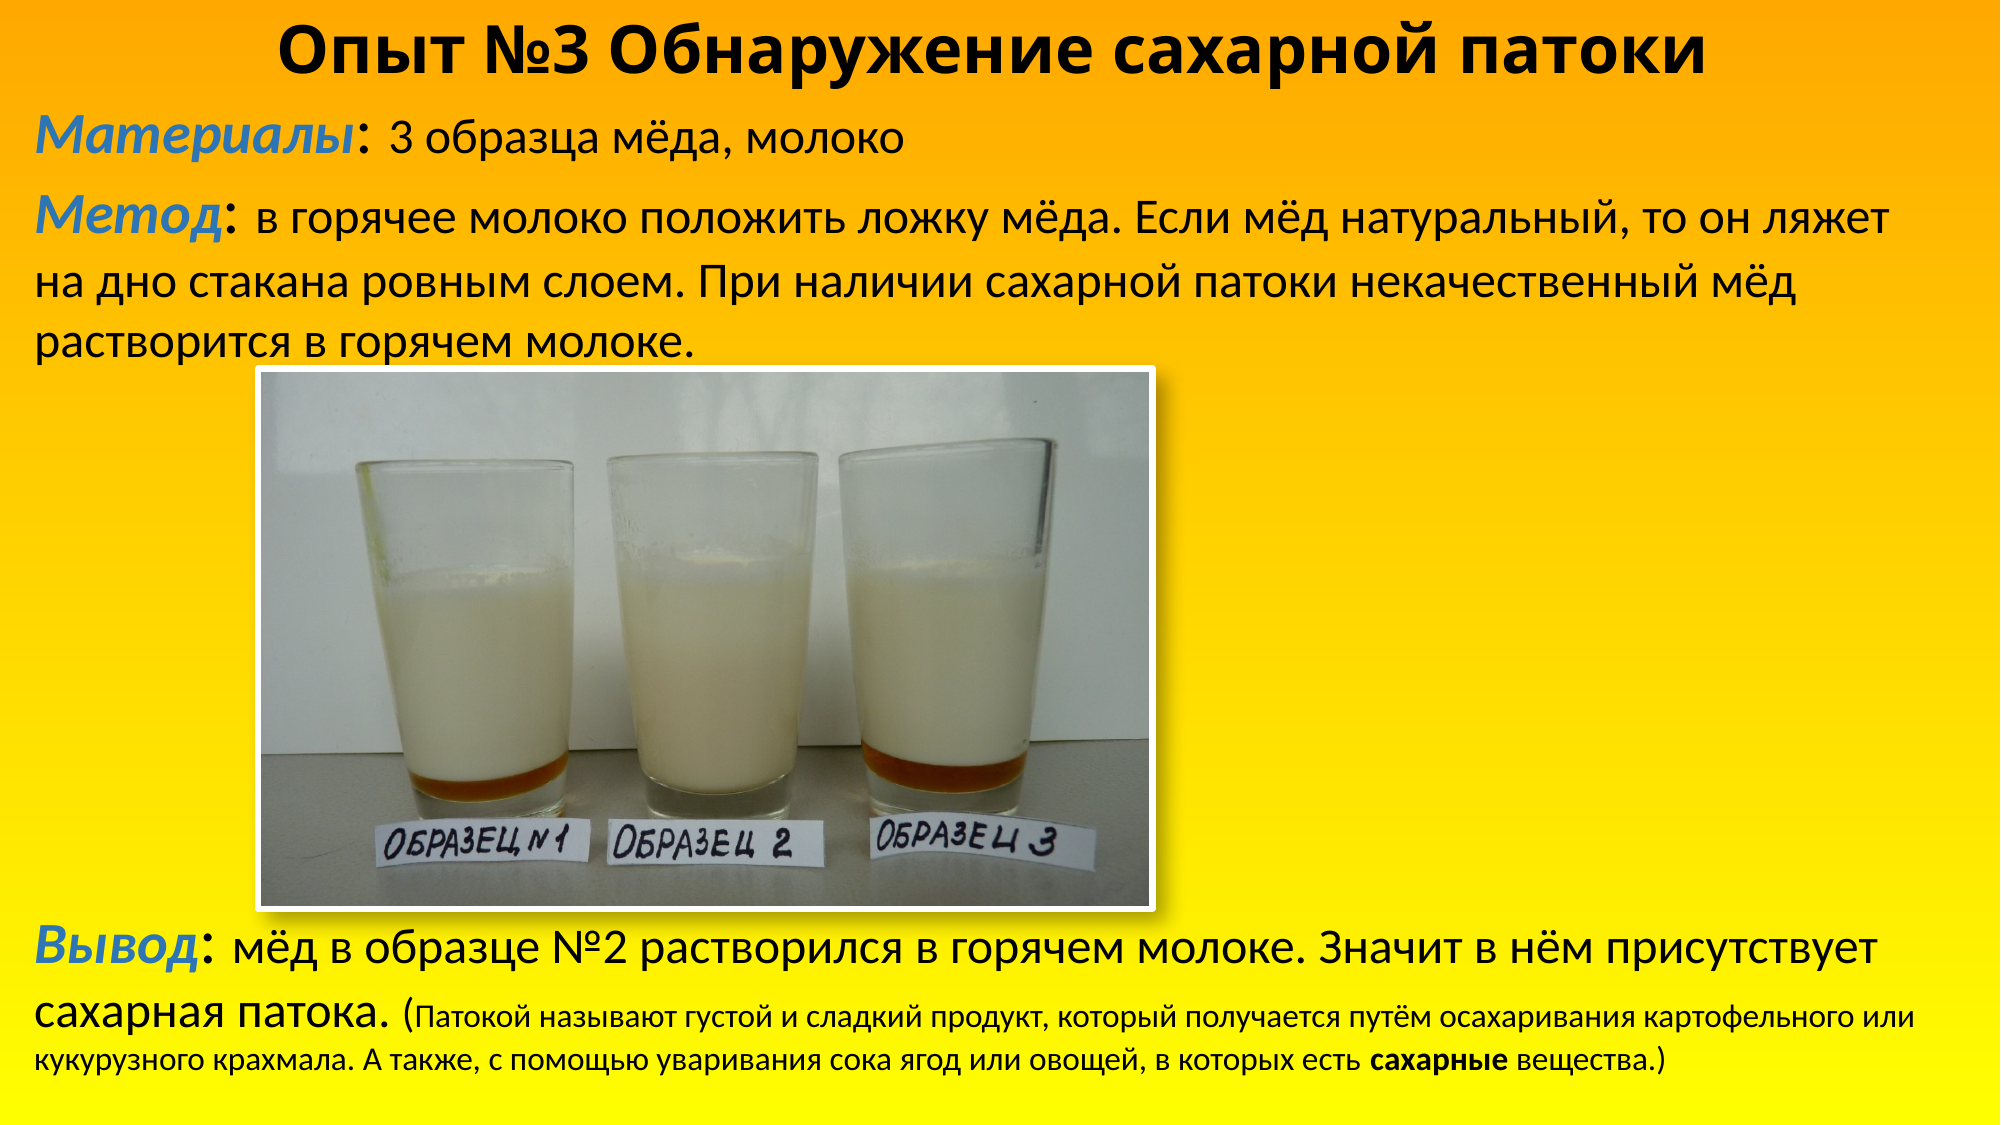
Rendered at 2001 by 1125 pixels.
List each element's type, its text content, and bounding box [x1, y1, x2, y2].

text_box Опыт №3 Обнаружение сахарной патоки Материалы: 3 образца мёда, молоко Метод: в горячее молоко положить ложку мёда. Если мёд натуральный, то он ляжет на дно стакана ровным слоем. При наличии сахарной патоки некачественный мёд растворится в горячем молоке. Вывод: мёд в образце №2 растворился в горячем молоке. Значит в нём присутствует сахарная патока. (Патокой называют густой и сладкий продукт, который получается путём осахаривания картофельного или кукурузного крахмала. А также, с помощью уваривания сока ягод или овощей, в которых есть сахарные вещества.) [19, 0, 1967, 1085]
picture [260, 371, 1150, 906]
